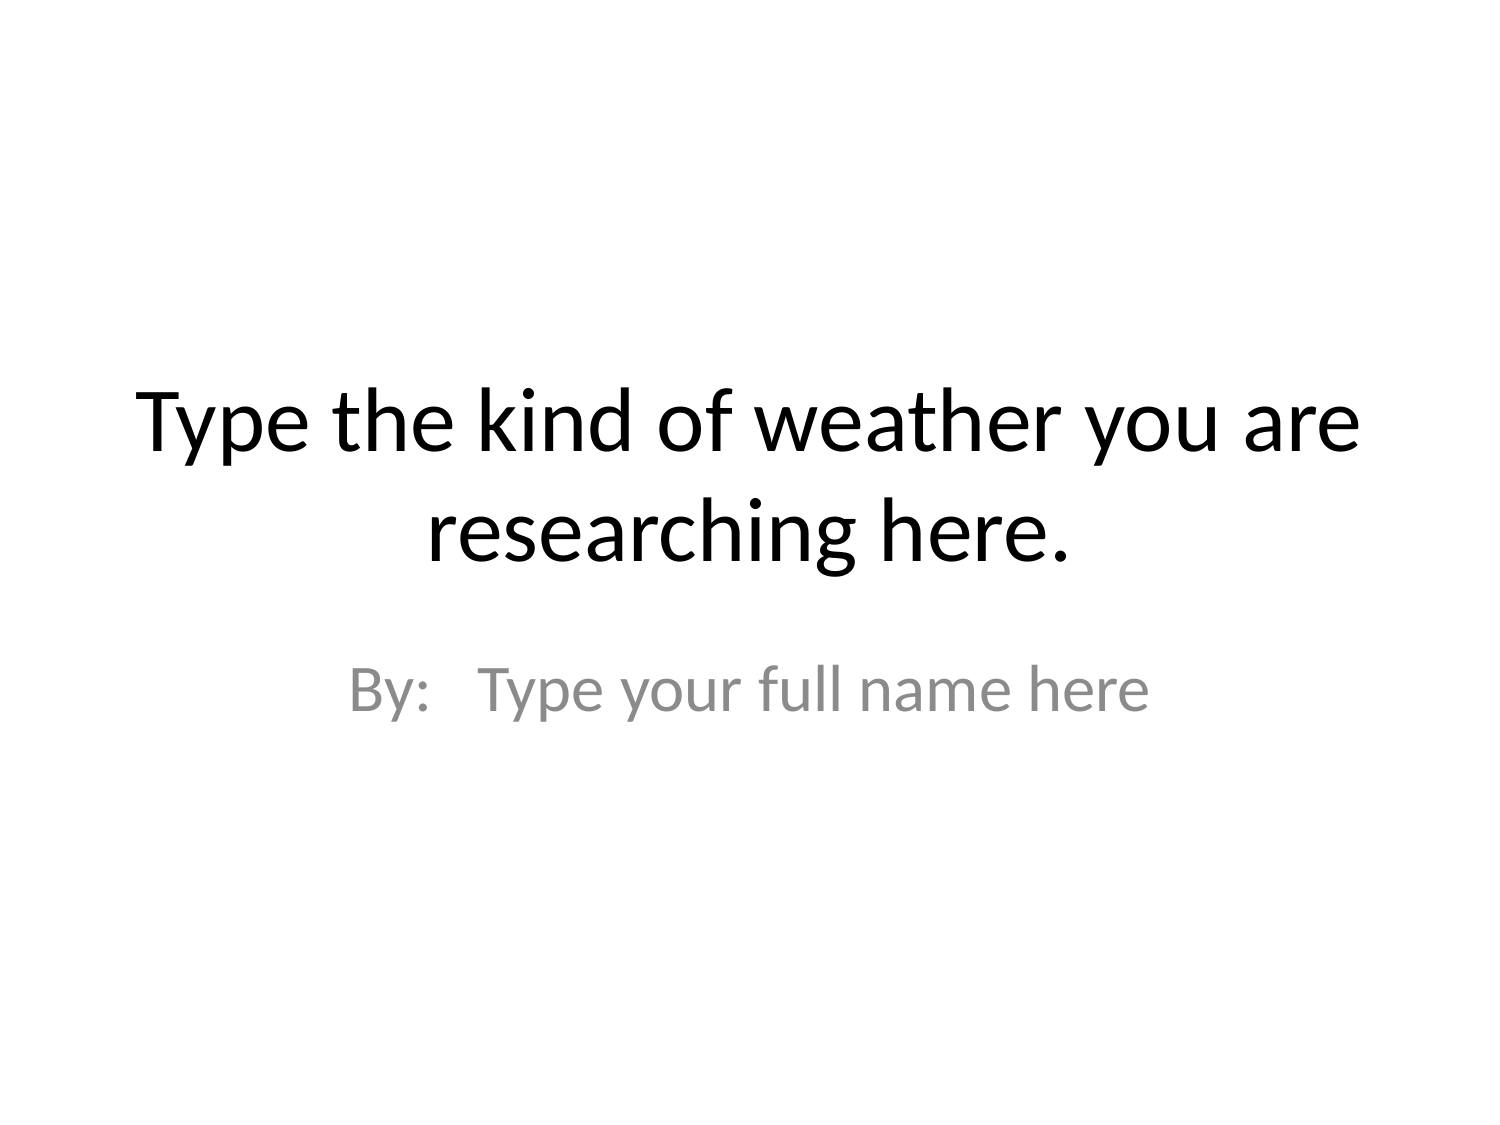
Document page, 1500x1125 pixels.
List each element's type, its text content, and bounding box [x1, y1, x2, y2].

subtitle By: Type your full name here [225, 637, 1275, 925]
title Type the kind of weather you are researching here. [112, 349, 1388, 591]
